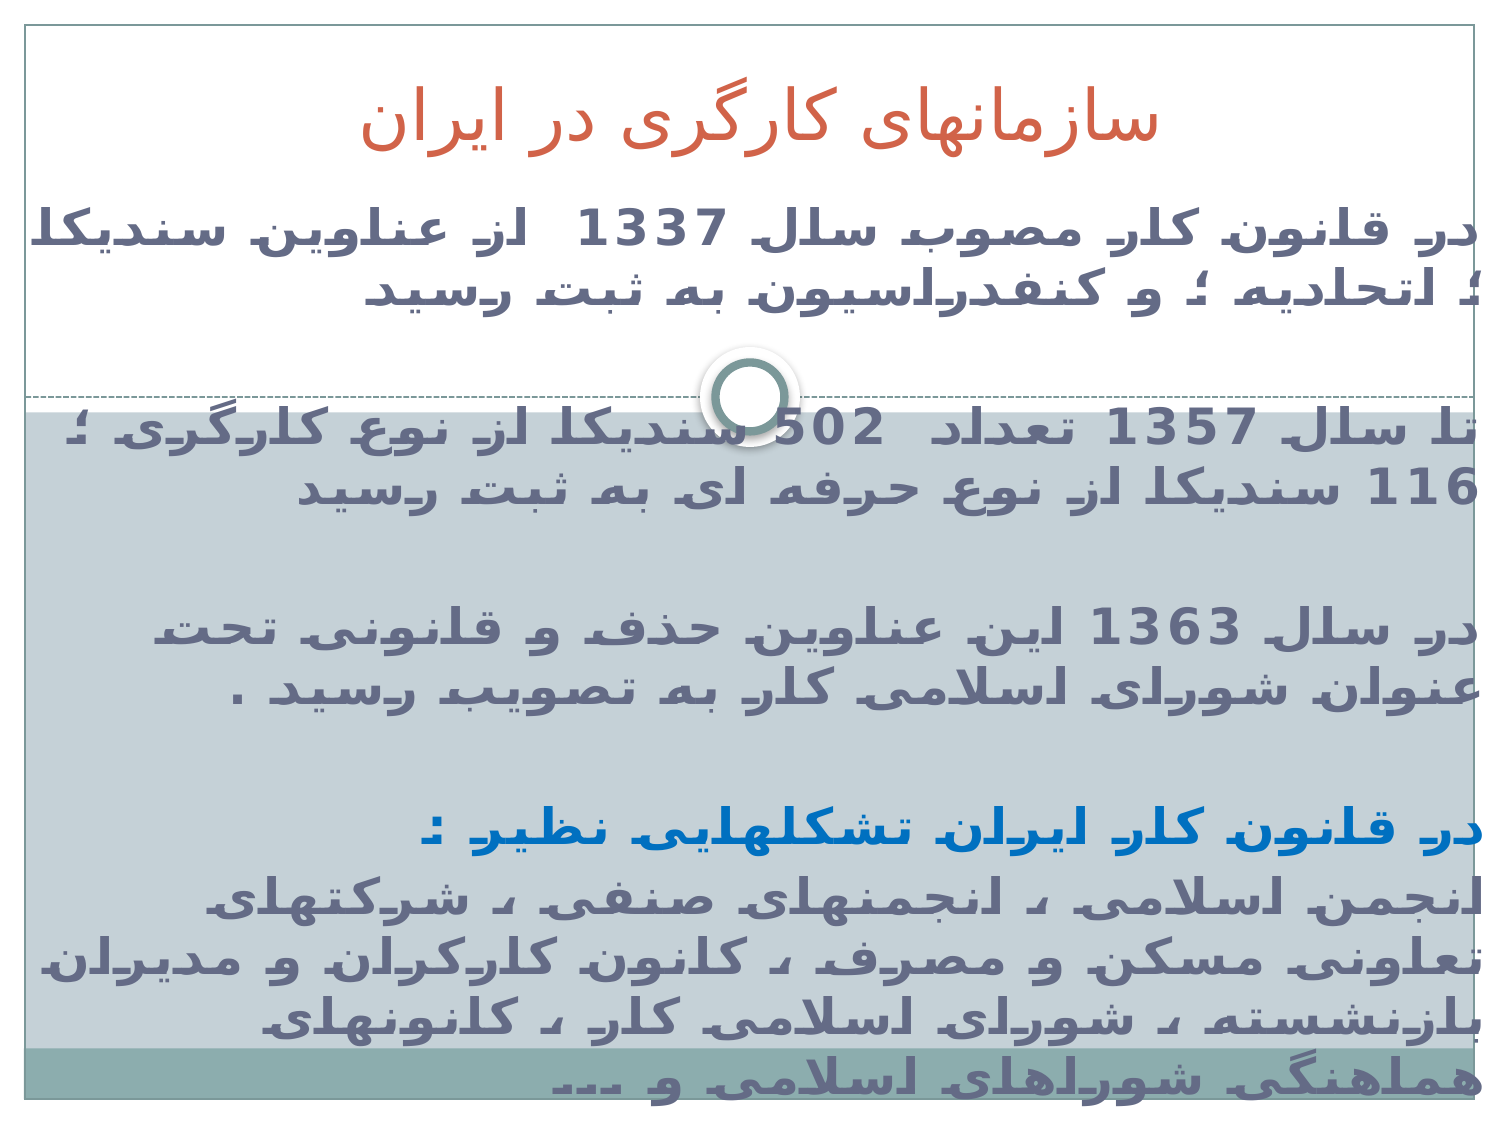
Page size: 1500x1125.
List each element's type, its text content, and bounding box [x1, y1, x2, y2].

title سازمانهای کارگری در ایران [112, 62, 1388, 163]
subtitle در قانون کار مصوب سال 1337 از عناوین سندیکا ؛ اتحادیه ؛ و کنفدراسیون به ثبت رسید تا سال 1357 تعداد 502 سندیکا از نوع کارگری ؛ 116 سندیکا از نوع حرفه ای به ثبت رسید در سال 1363 این عناوین حذف و قانونی تحت عنوان شورای اسلامی کار به تصویب رسید . در قانون کار ایران تشکلهایی نظیر : انجمن اسلامی ، انجمنهای صنفی ، شرکتهای تعاونی مسکن و مصرف ، کانون کارکران و مدیران بازنشسته ، شورای اسلامی کار ، کانونهای هماهنگی شوراهای اسلامی و ... [0, 187, 1500, 1125]
